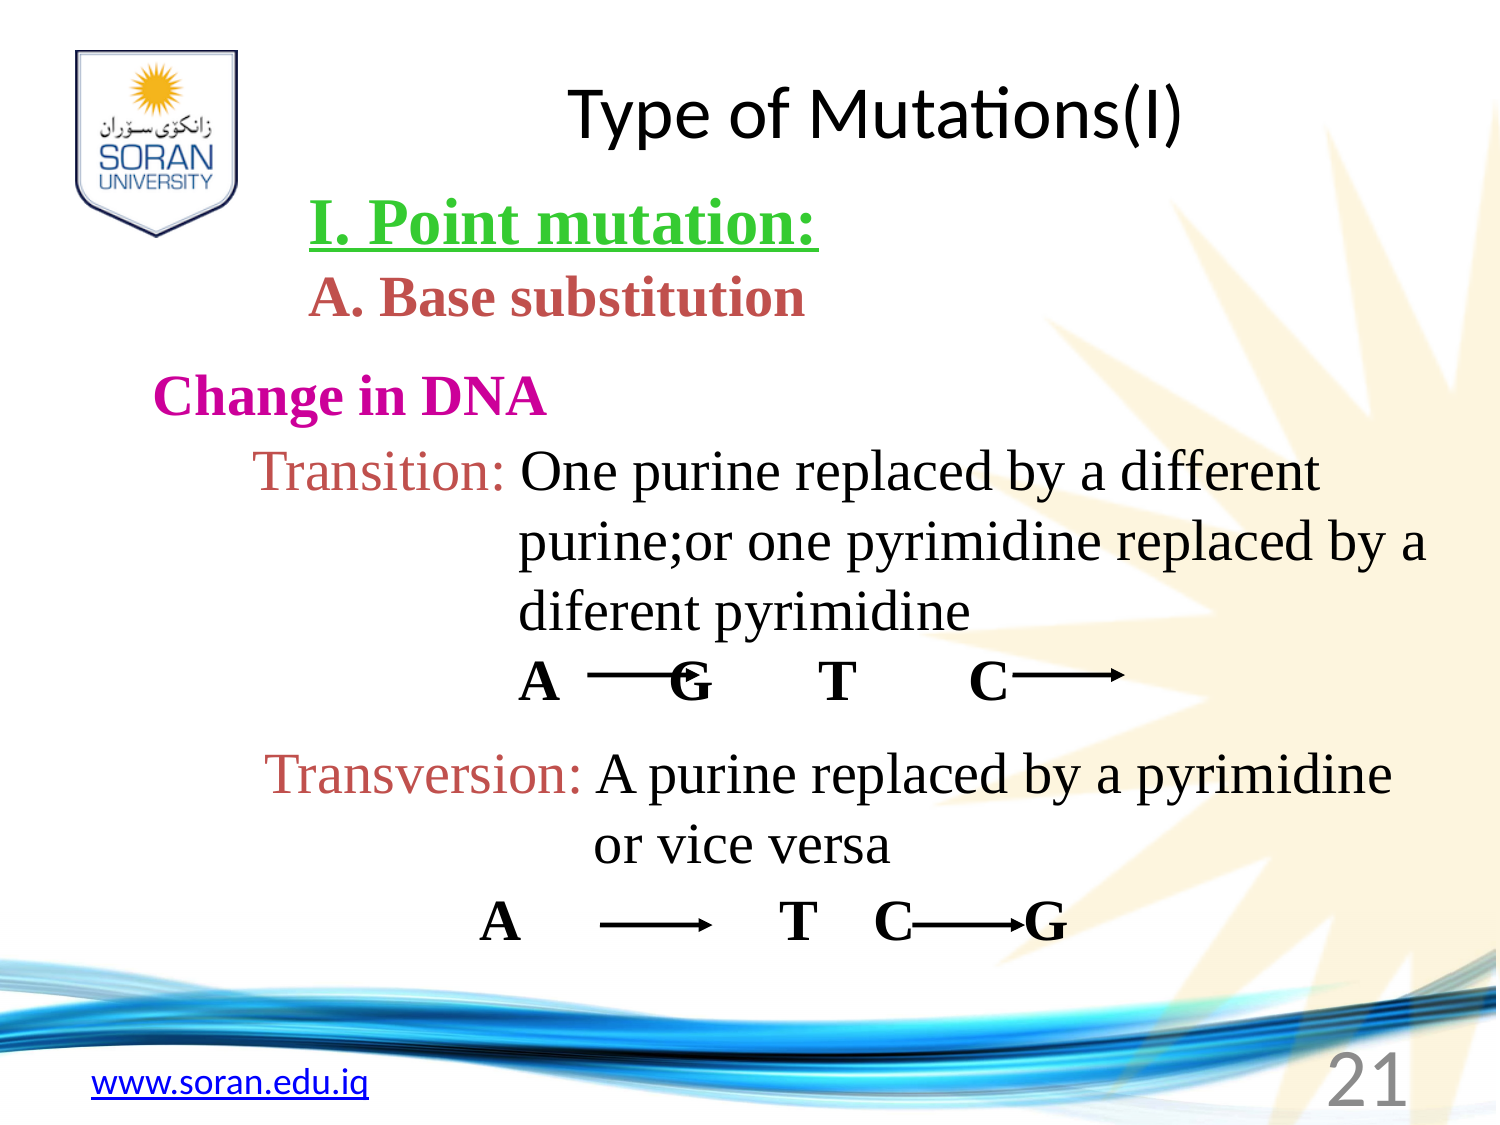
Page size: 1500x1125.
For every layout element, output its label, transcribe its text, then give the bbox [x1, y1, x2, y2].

text_box C G [859, 875, 1084, 960]
text_box Transition: One purine replaced by a different purine;or one pyrimidine replaced by a diferent pyrimidine A G T C [237, 424, 1463, 720]
text_box A T [464, 875, 834, 960]
text_box [599, 918, 713, 932]
slide_number 21 [1074, 1042, 1425, 1103]
text_box [587, 668, 700, 682]
text_box I. Point mutation: A. Base substitution [293, 170, 834, 335]
picture [0, 99, 1500, 1125]
picture [75, 50, 238, 238]
title Type of Mutations(I) [262, 24, 1350, 193]
text_box Transversion: A purine replaced by a pyrimidine or vice versa [249, 727, 1463, 883]
text_box Change in DNA [138, 350, 563, 435]
text_box [912, 918, 1025, 932]
text_box [1012, 668, 1126, 682]
